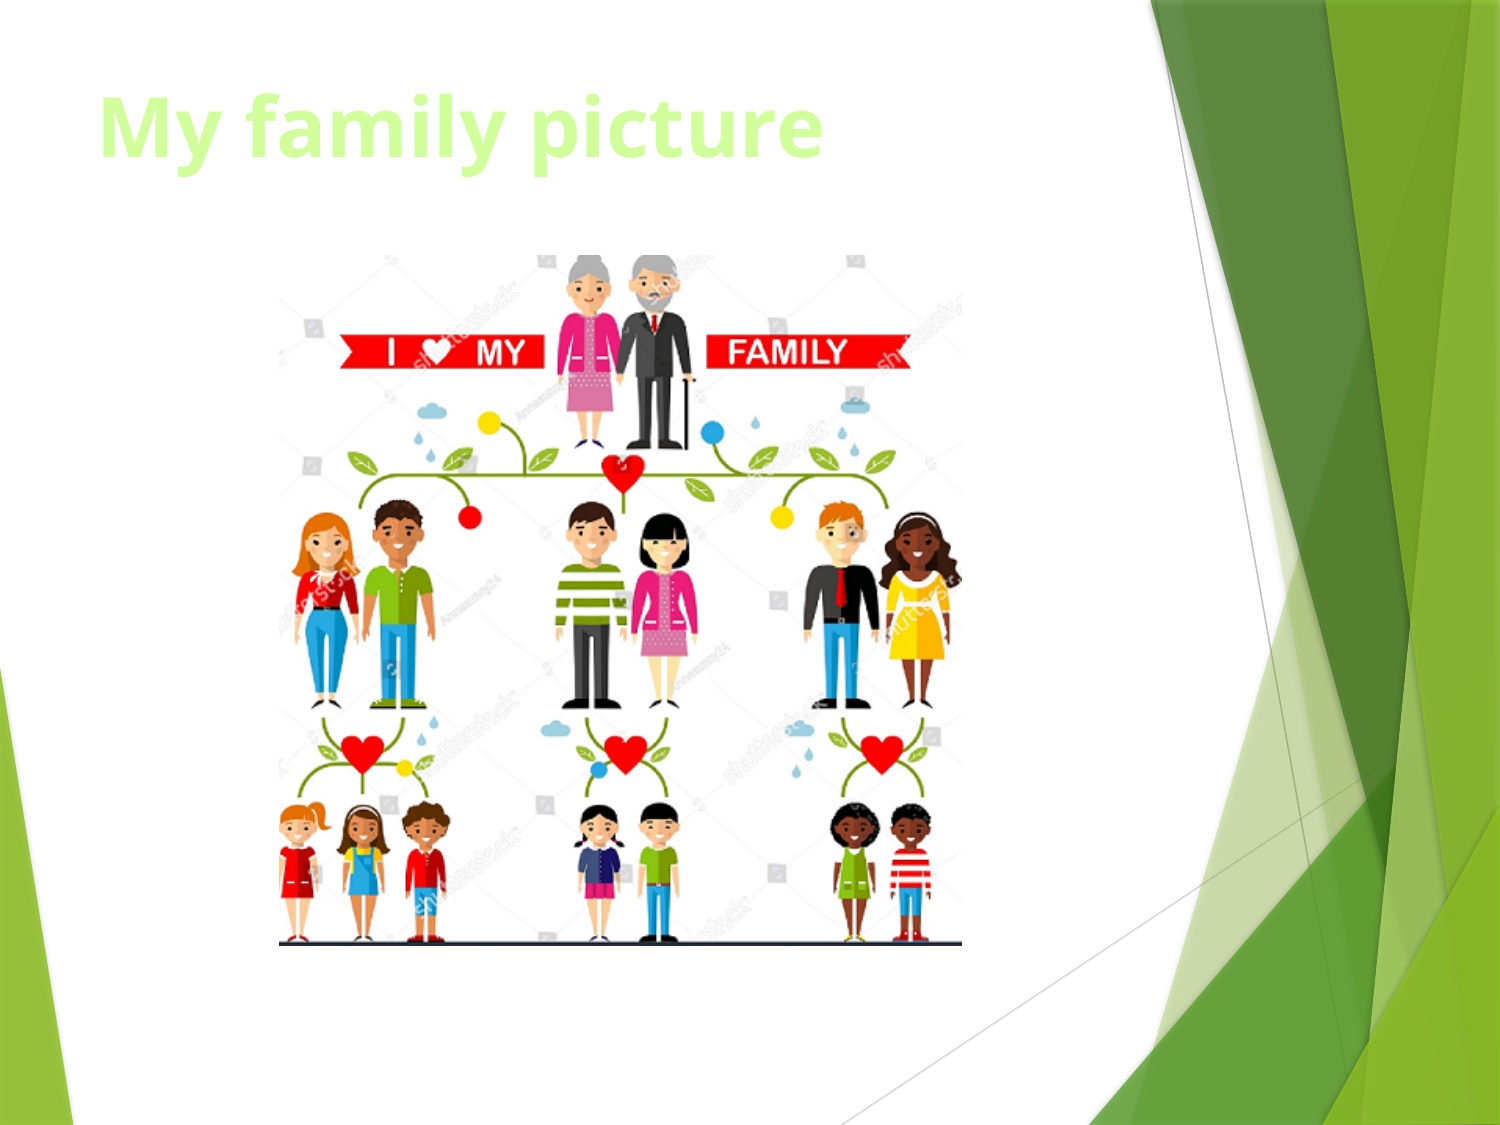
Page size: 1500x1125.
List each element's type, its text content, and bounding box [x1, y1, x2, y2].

text_box My family picture [81, 66, 1447, 182]
picture [279, 254, 962, 947]
